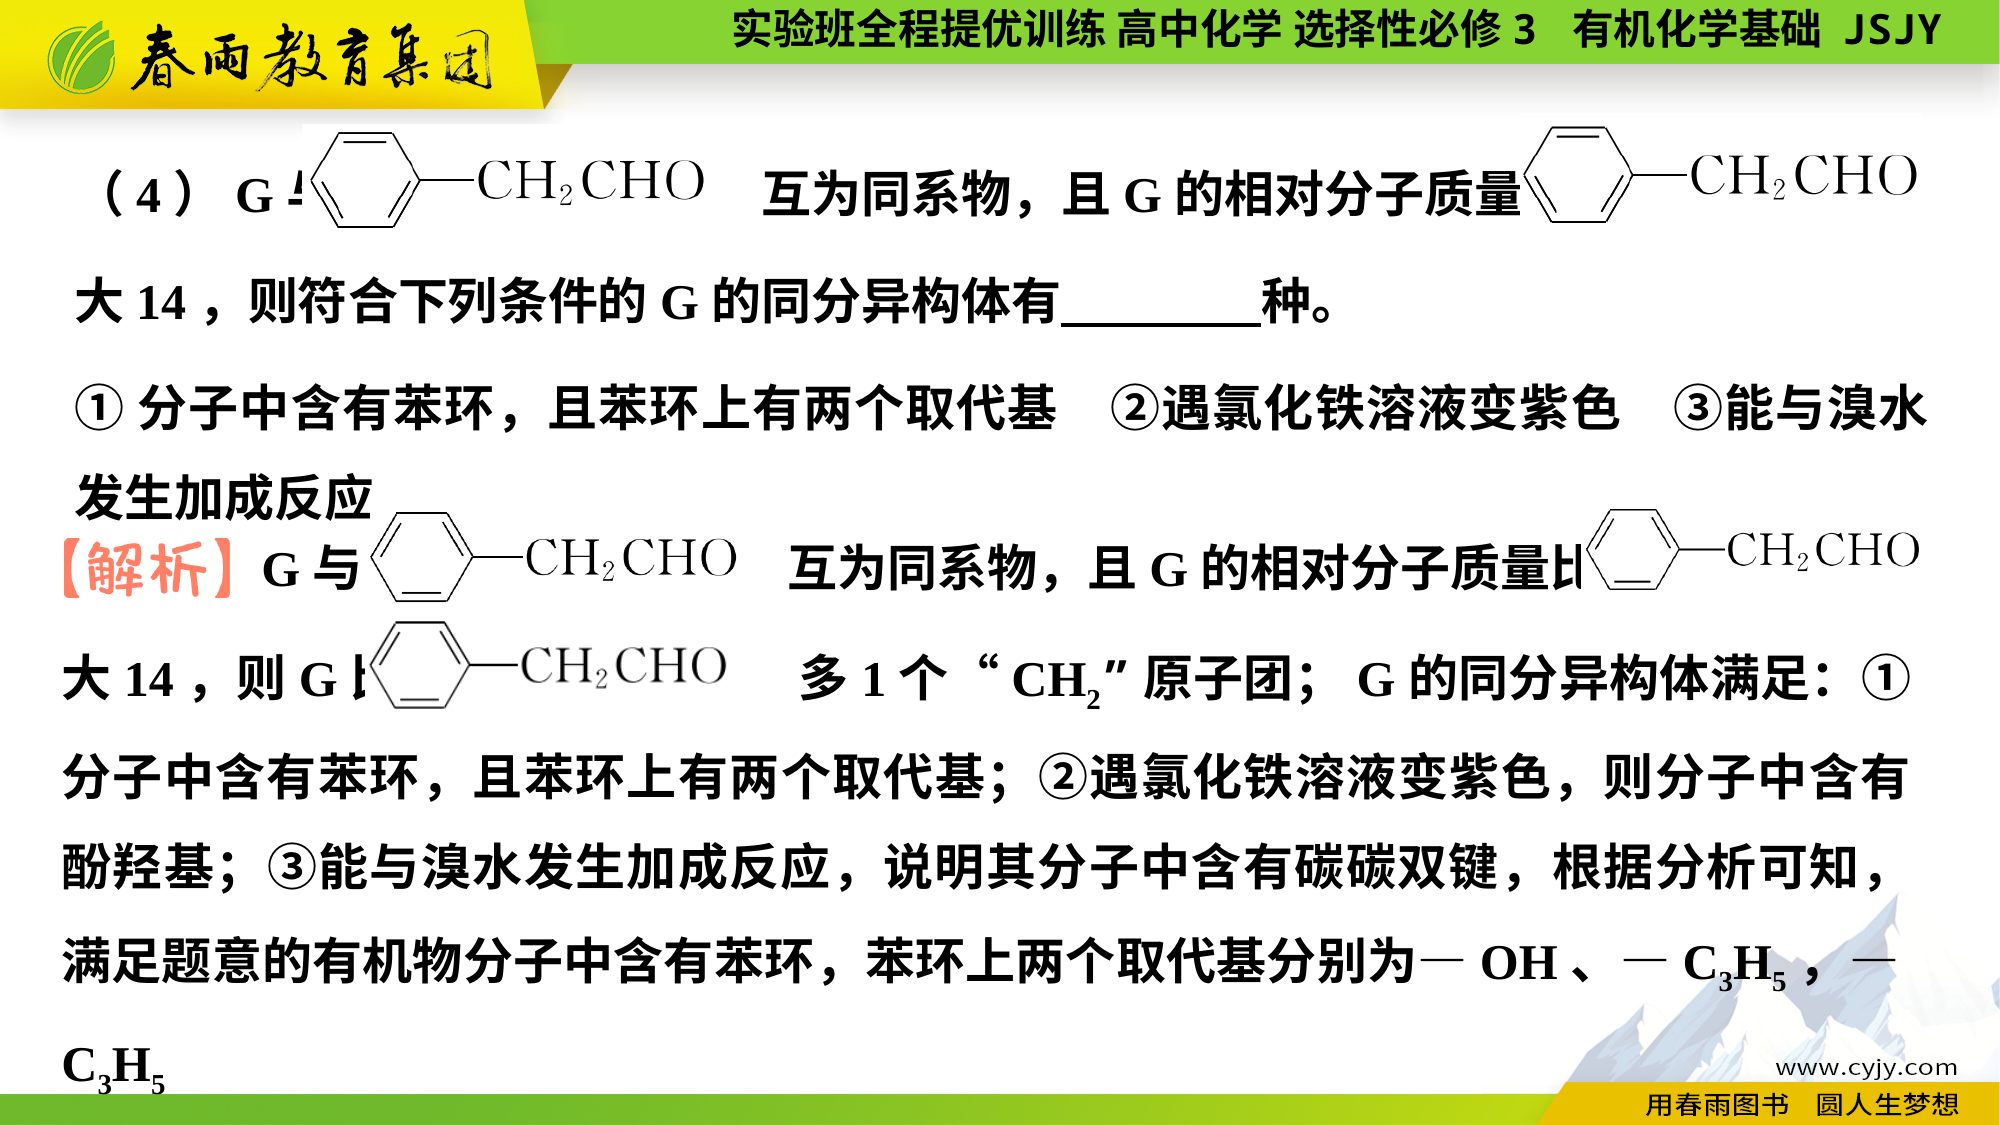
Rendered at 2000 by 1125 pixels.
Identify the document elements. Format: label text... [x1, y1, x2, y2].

text_box G与 互为同系物，且G的相对分子质量比 大14，则G比 多1个“CH2”原子团；G的同分异构体满足：①分子中含有苯环，且苯环上有两个取代基；②遇氯化铁溶液变紫色，则分子中含有酚羟基；③能与溴水发生加成反应，说明其分子中含有碳碳双键，根据分析可知，满足题意的有机物分子中含有苯环，苯环上两个取代基分别为—OH、—C3H5，—C3H5 [46, 498, 1926, 1108]
picture [0, 0, 2000, 1125]
list （4）G与 互为同系物，且G的相对分子质量比 大14，则符合下列条件的G的同分异构体有 种。 ①分子中含有苯环，且苯环上有两个取代基 ②遇氯化铁溶液变紫色 ③能与溴水发生加成反应 [59, 125, 1944, 538]
